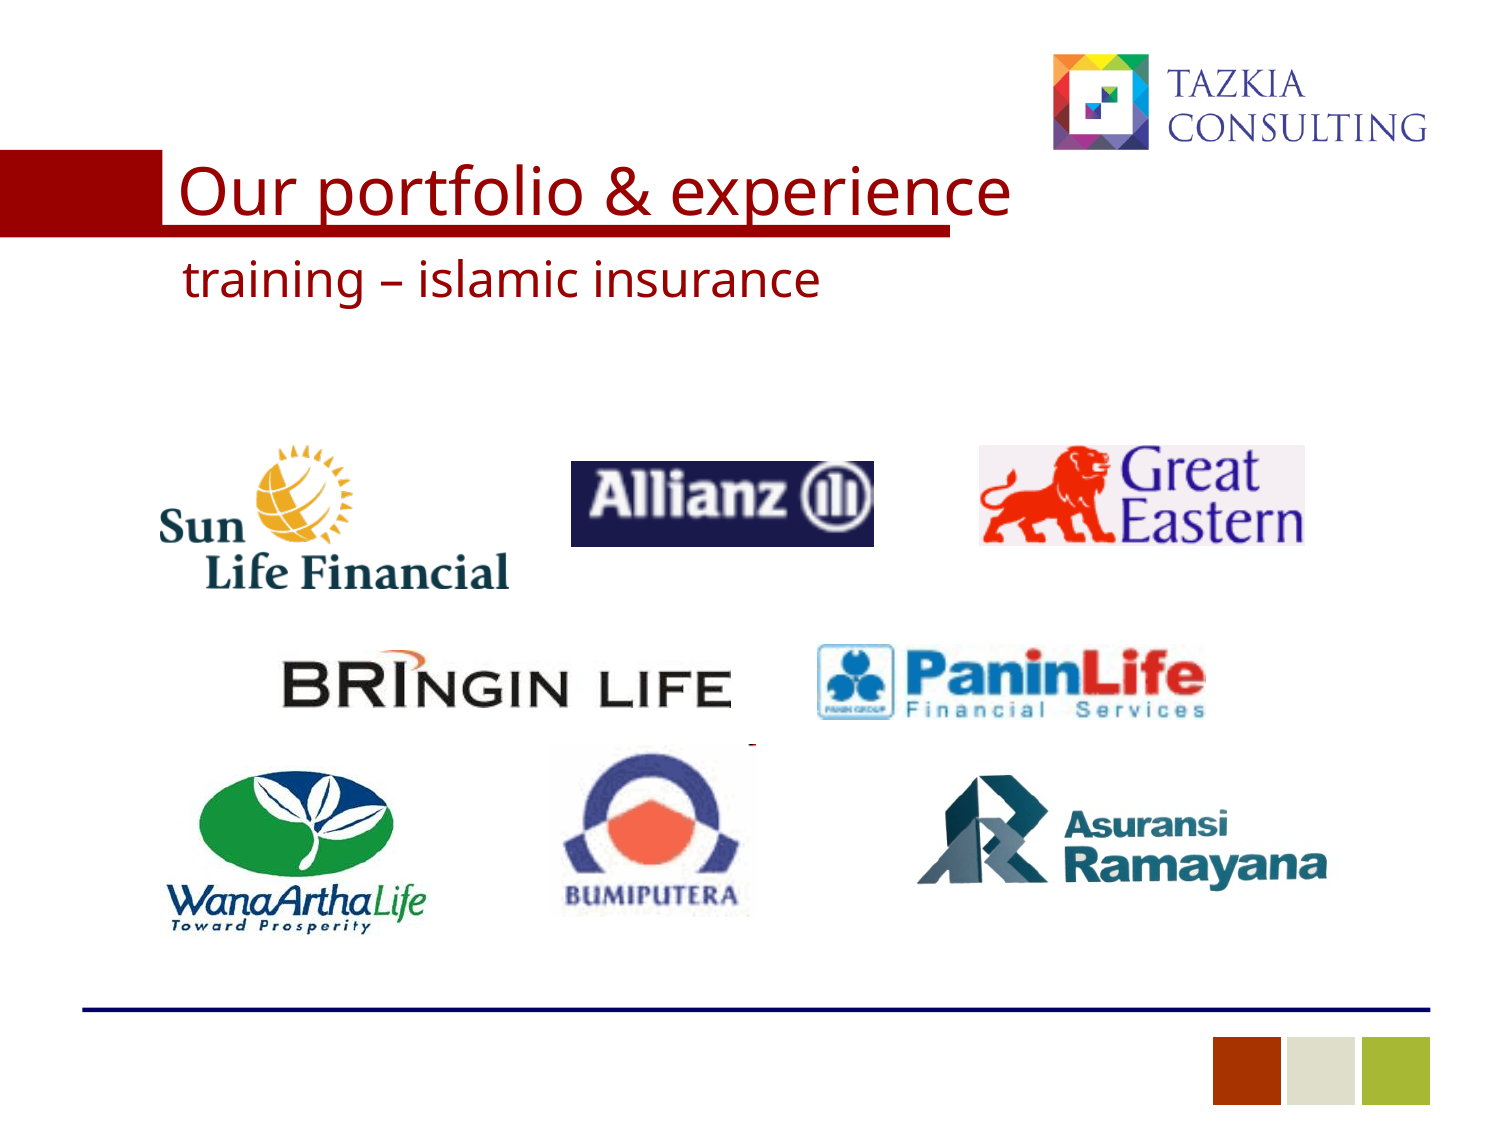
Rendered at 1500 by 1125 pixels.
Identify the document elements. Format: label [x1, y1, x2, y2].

text_box [0, 141, 1188, 317]
picture [1053, 54, 1427, 150]
text_box [160, 445, 1338, 938]
